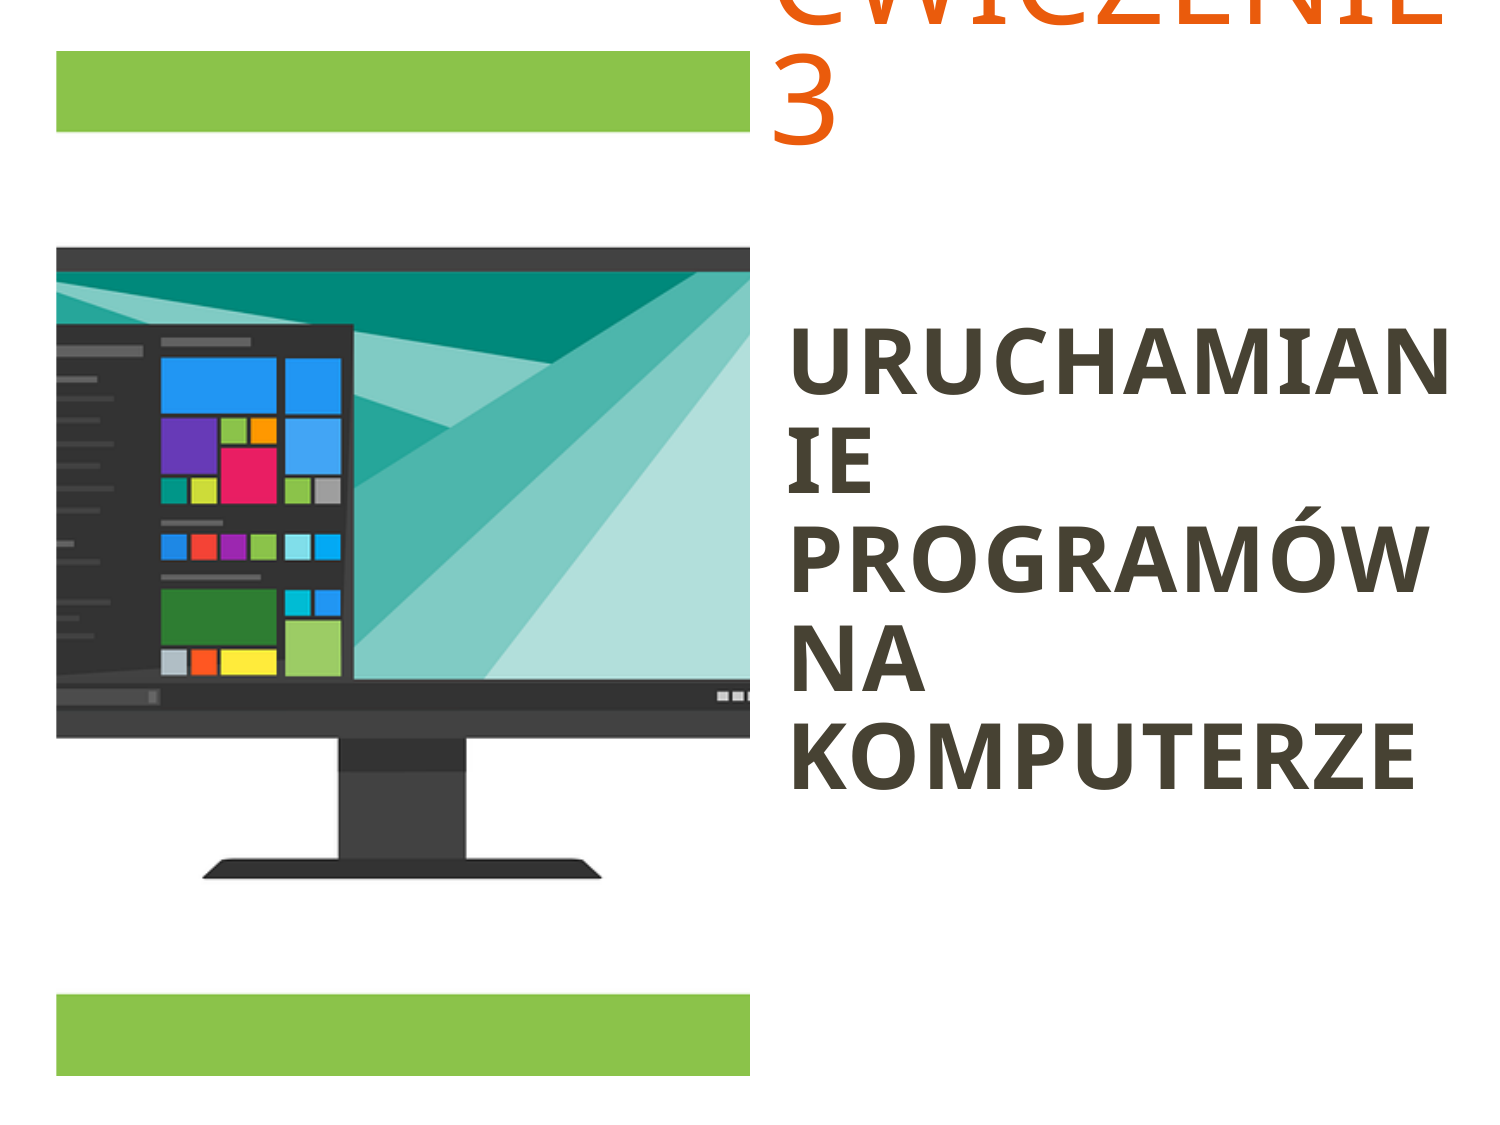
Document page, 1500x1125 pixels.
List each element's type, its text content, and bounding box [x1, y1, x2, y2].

text_box ĆWICZENIE 3 [754, 46, 1500, 176]
picture [56, 51, 751, 1076]
list Uruchamianie programów na komputerze [778, 291, 1490, 833]
